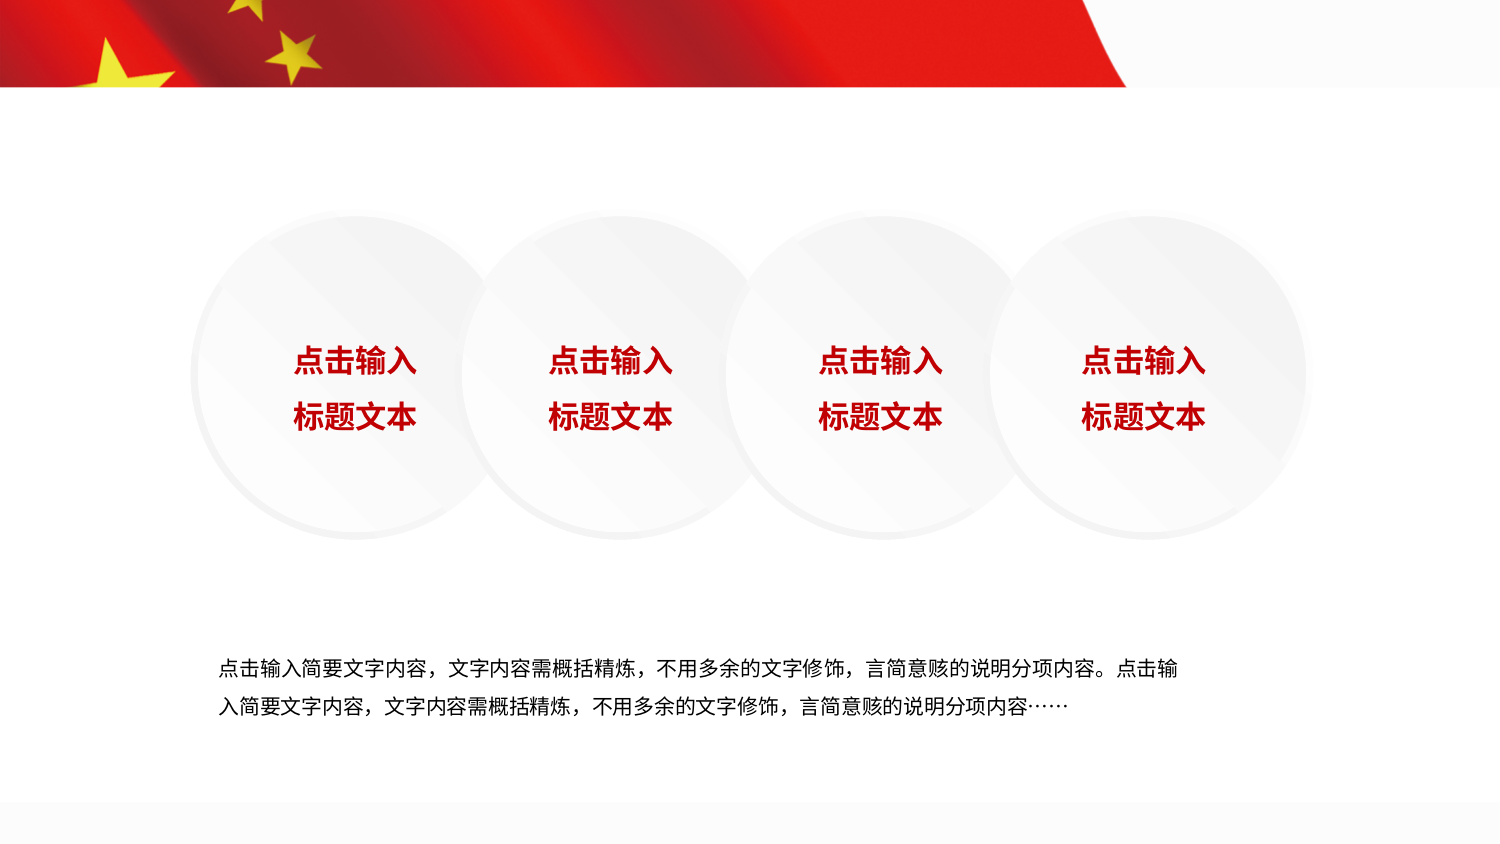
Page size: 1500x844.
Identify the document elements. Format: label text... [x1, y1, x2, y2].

picture [0, 0, 1398, 87]
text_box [718, 209, 980, 540]
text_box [982, 209, 1314, 540]
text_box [190, 209, 452, 540]
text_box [454, 209, 716, 540]
text_box 点击输入简要文字内容，文字内容需概括精炼，不用多余的文字修饰，言简意赅的说明分项内容。点击输入简要文字内容，文字内容需概括精炼，不用多余的文字修饰，言简意赅的说明分项内容…… [218, 643, 1178, 719]
